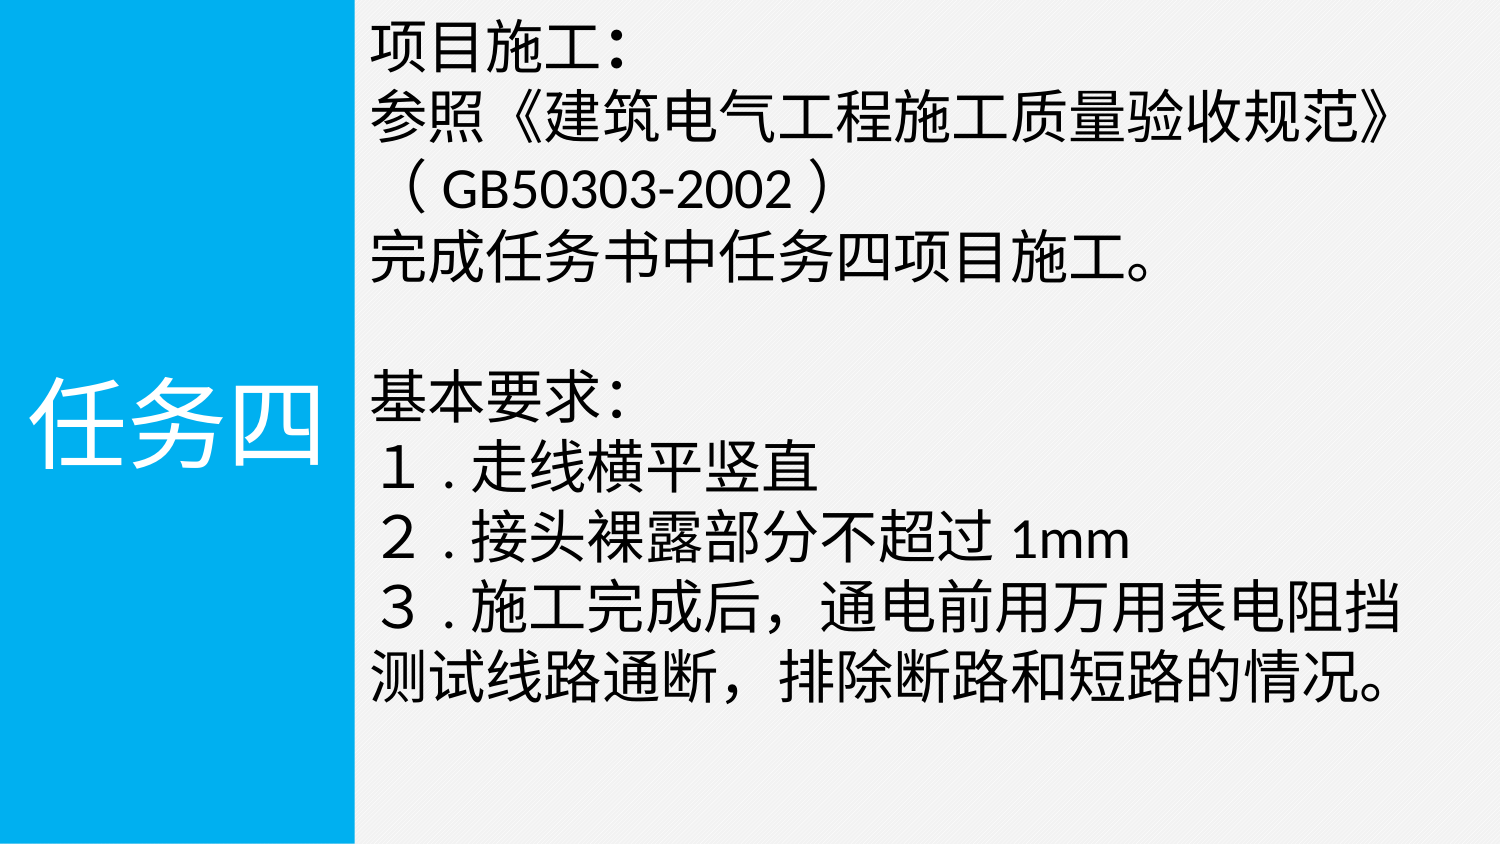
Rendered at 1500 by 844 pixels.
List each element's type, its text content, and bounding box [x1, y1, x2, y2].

text_box 任务四 [0, 0, 357, 844]
text_box 项目施工： 参照《建筑电气工程施工质量验收规范》（GB50303-2002） 完成任务书中任务四项目施工。 基本要求： １.走线横平竖直 ２.接头裸露部分不超过1mm ３.施工完成后，通电前用万用表电阻挡测试线路通断，排除断路和短路的情况。 [354, 2, 1465, 844]
